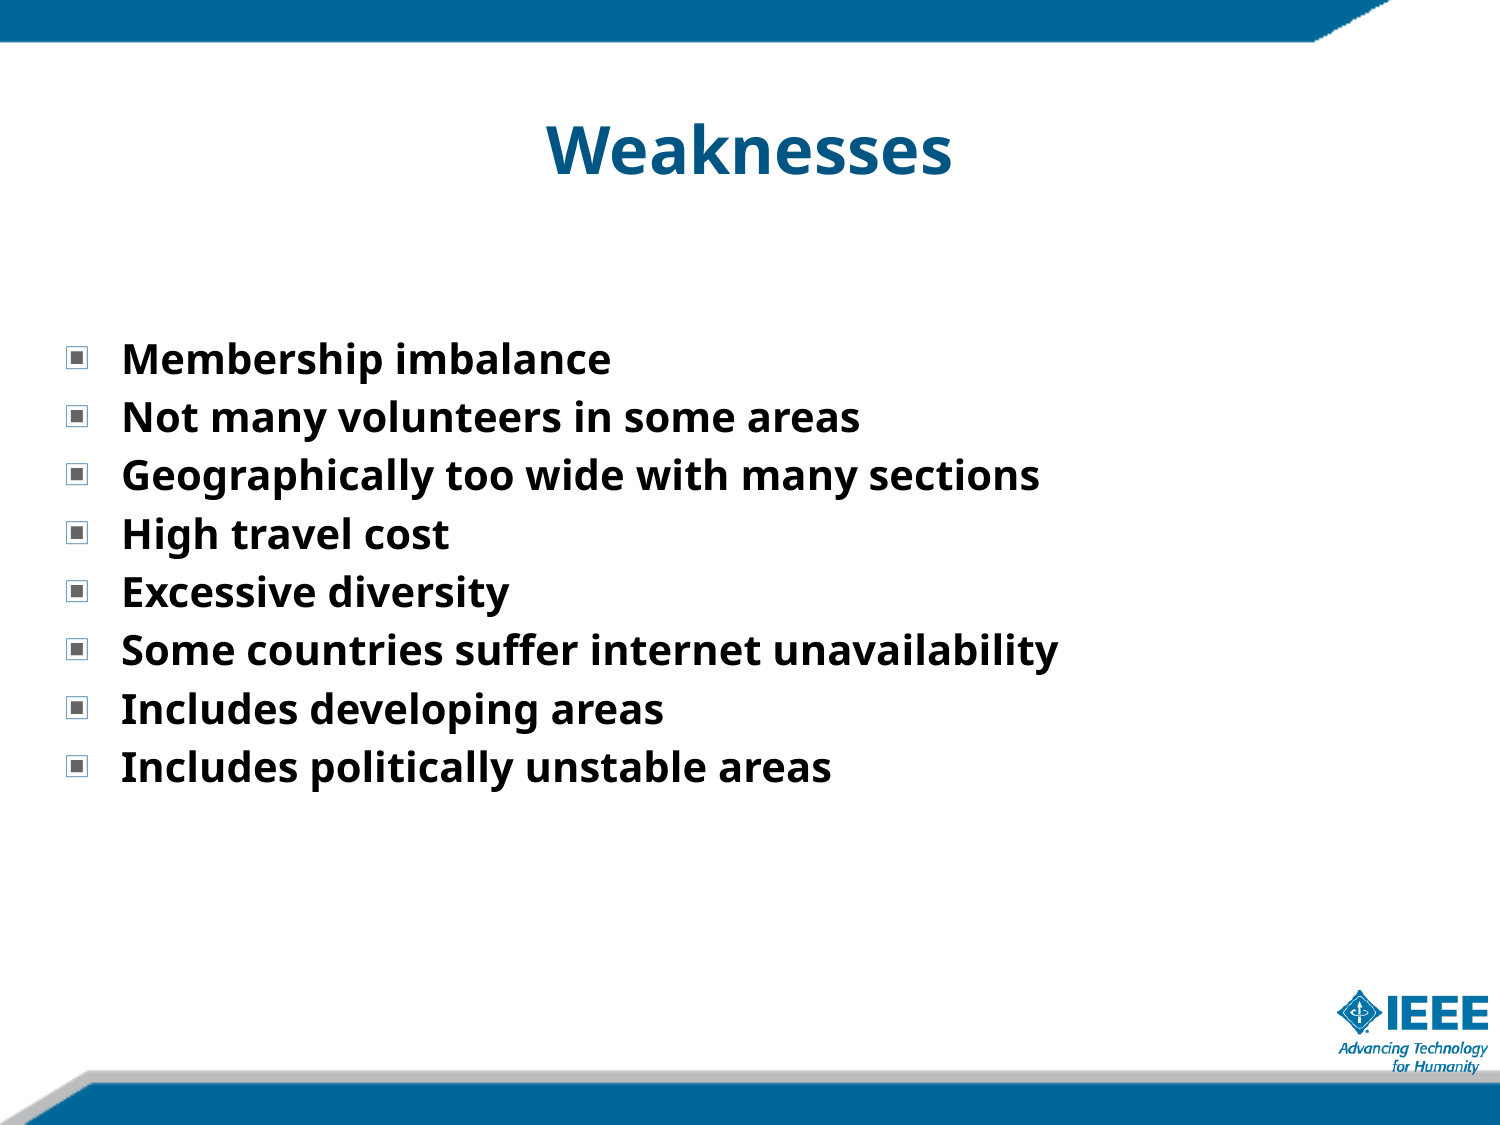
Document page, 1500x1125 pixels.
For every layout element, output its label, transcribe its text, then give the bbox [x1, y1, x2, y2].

list Membership imbalance Not many volunteers in some areas Geographically too wide with many sections High travel cost Excessive diversity Some countries suffer internet unavailability Includes developing areas Includes politically unstable areas [49, 324, 1451, 988]
picture [0, 0, 1500, 1125]
title Weaknesses [112, 99, 1388, 288]
